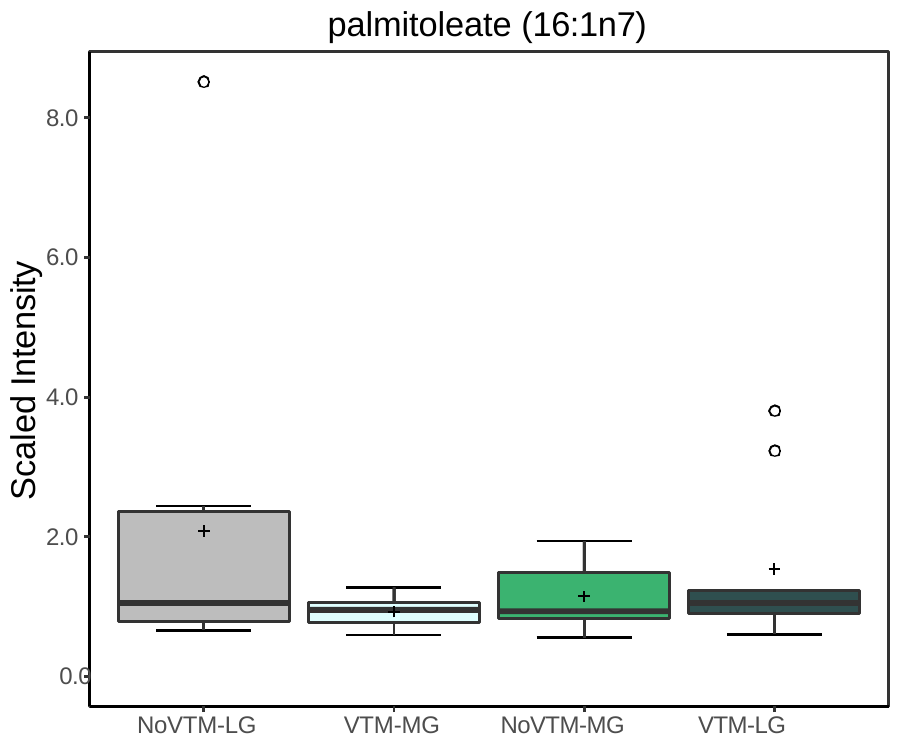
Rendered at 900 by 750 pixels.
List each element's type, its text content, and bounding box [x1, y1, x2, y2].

text_box VTM-LG [696, 721, 804, 738]
text_box 6.0 [44, 239, 78, 271]
slide_number NoVTM-LG [134, 721, 290, 750]
footer 0.0 [57, 661, 95, 750]
text_box Scaled Intensity [1, 256, 45, 503]
text_box NoVTM-MG [498, 721, 632, 738]
text_box 8.0 [44, 100, 78, 131]
text_box VTM-MG [341, 721, 463, 738]
text_box palmitoleate (16:1n7) [325, 0, 653, 44]
text_box 2.0 [44, 519, 78, 550]
text_box 4.0 [45, 379, 78, 411]
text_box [83, 50, 891, 713]
